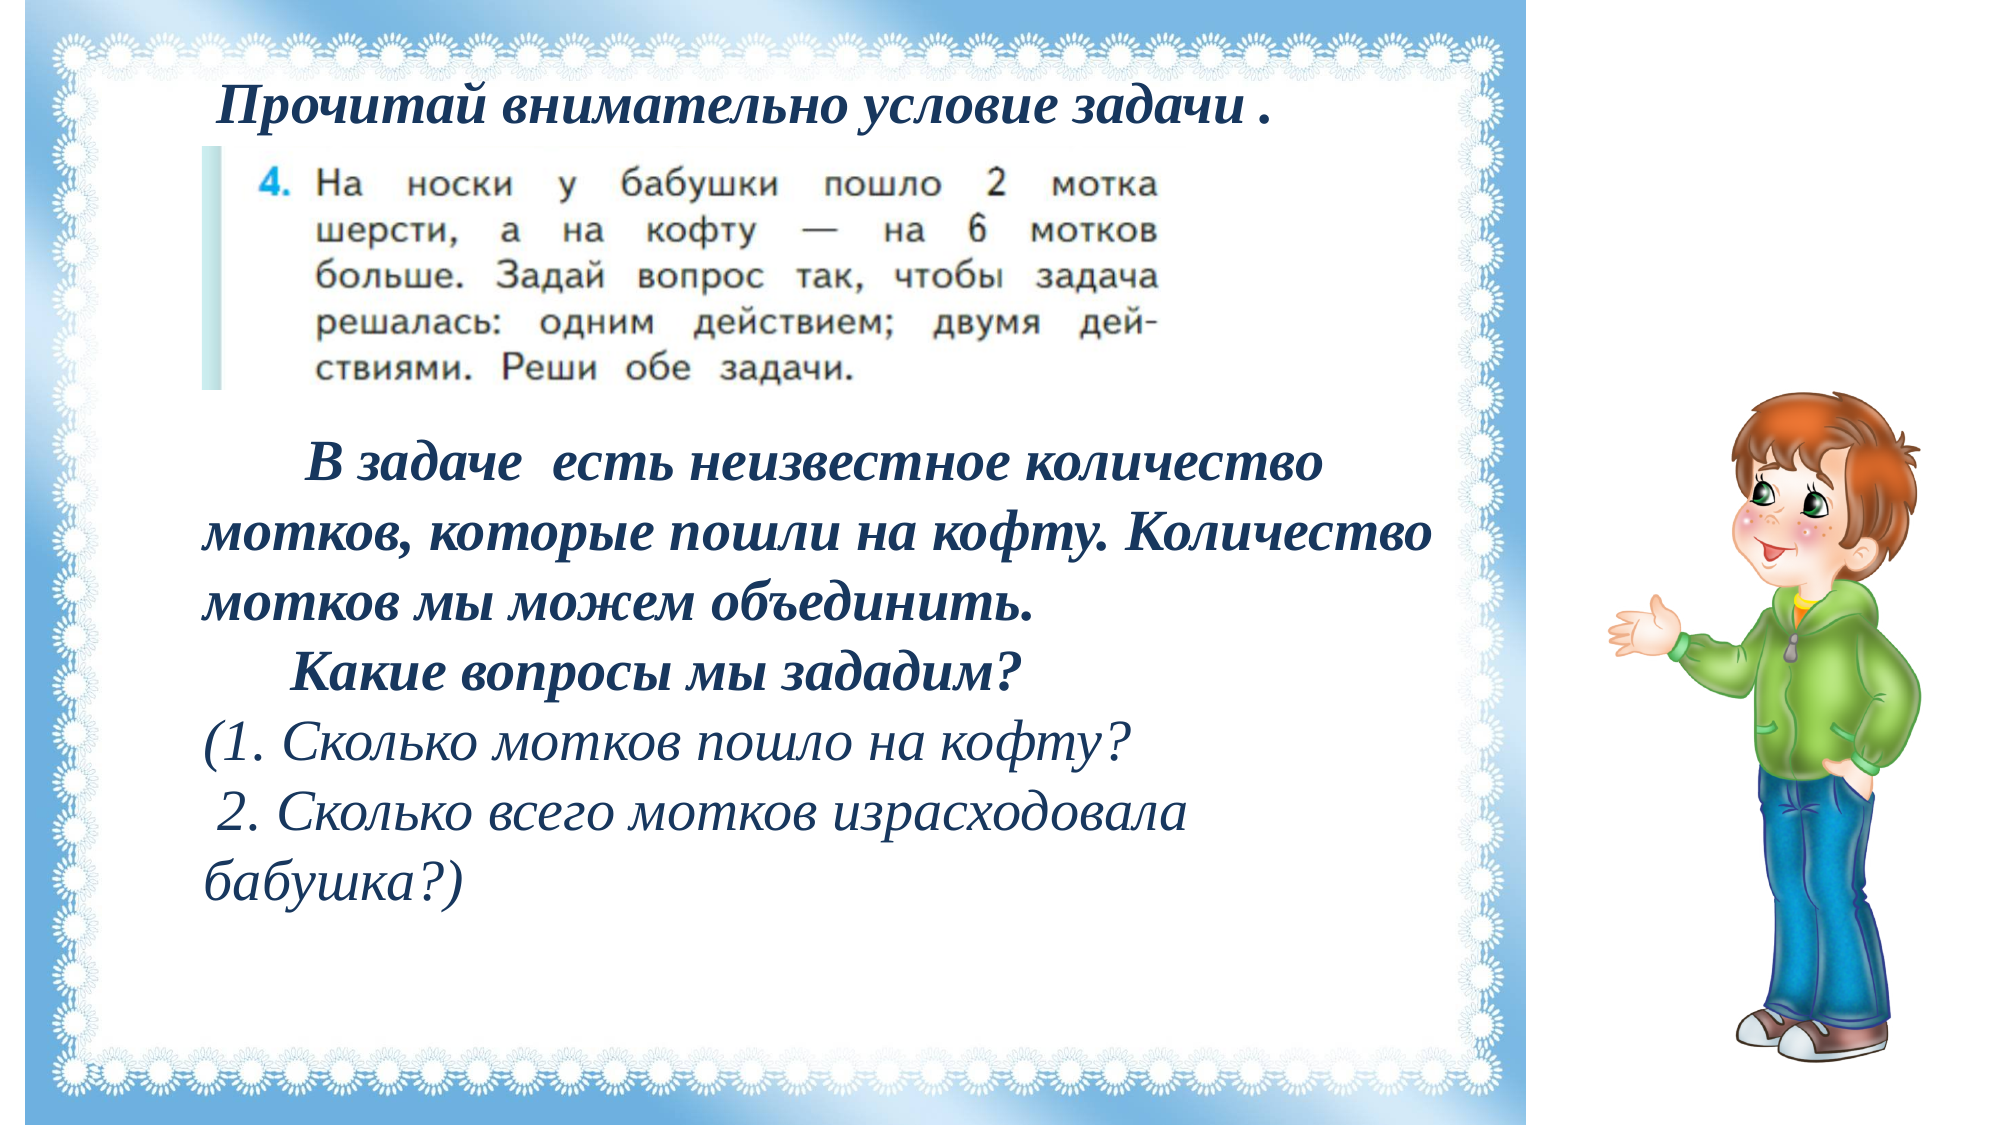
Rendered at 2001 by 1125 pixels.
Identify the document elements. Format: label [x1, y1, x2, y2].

picture [1597, 366, 1930, 1083]
picture [24, 0, 1526, 1125]
